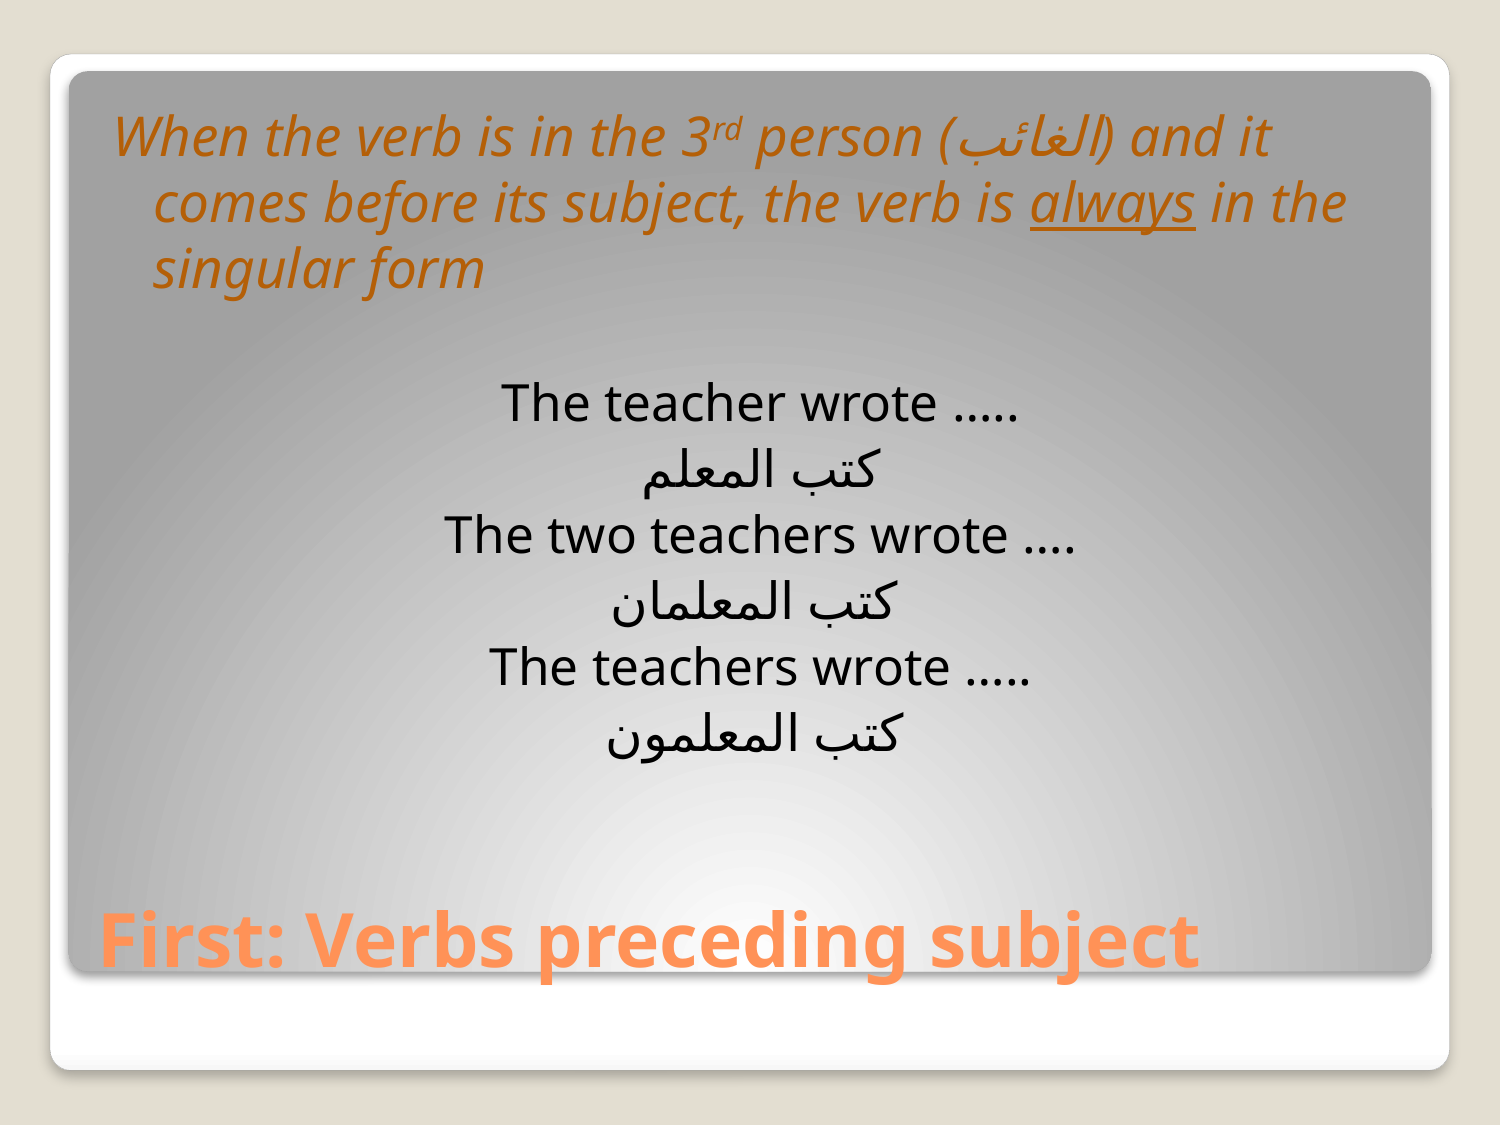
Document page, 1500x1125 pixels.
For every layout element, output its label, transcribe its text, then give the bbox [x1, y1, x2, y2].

list When the verb is in the 3rd person (الغائب) and it comes before its subject, the verb is always in the singular form The teacher wrote ….. كتب المعلم The two teachers wrote …. كتب المعلمان The teachers wrote ….. كتب المعلمون [82, 86, 1425, 774]
title First: Verbs preceding subject [82, 817, 1425, 990]
